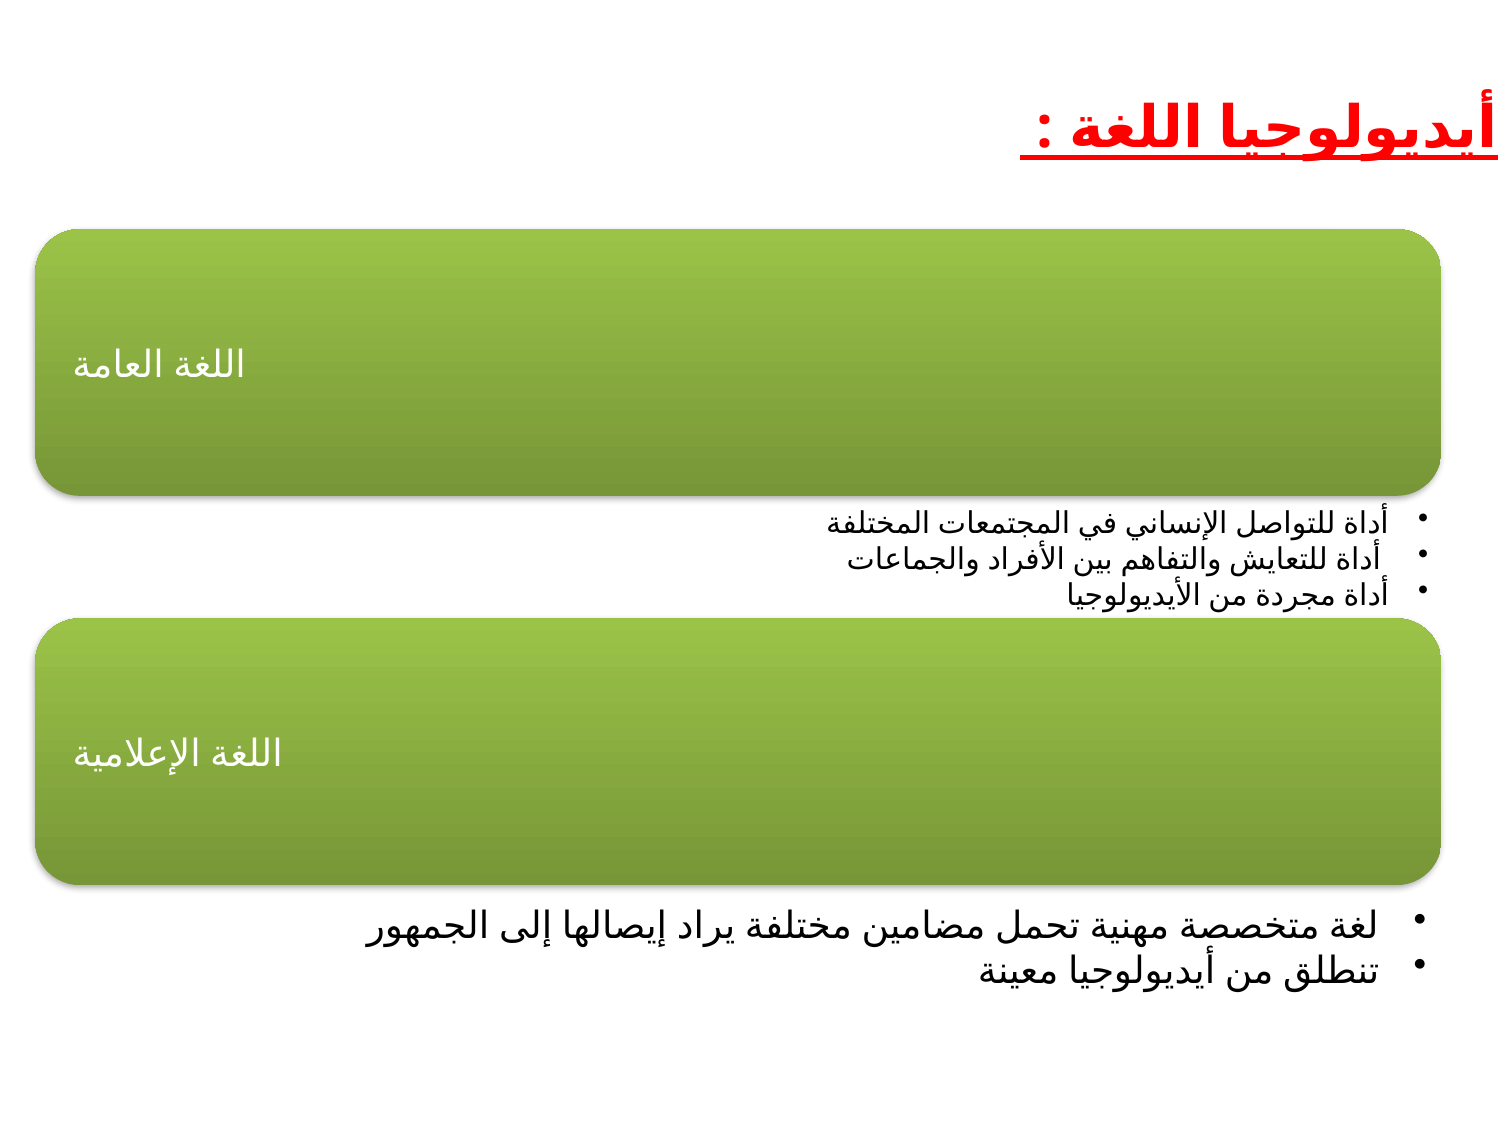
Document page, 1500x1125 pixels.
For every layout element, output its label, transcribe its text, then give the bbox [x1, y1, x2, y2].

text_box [34, 228, 1442, 1009]
text_box أيديولوجيا اللغة : [1005, 82, 1500, 257]
